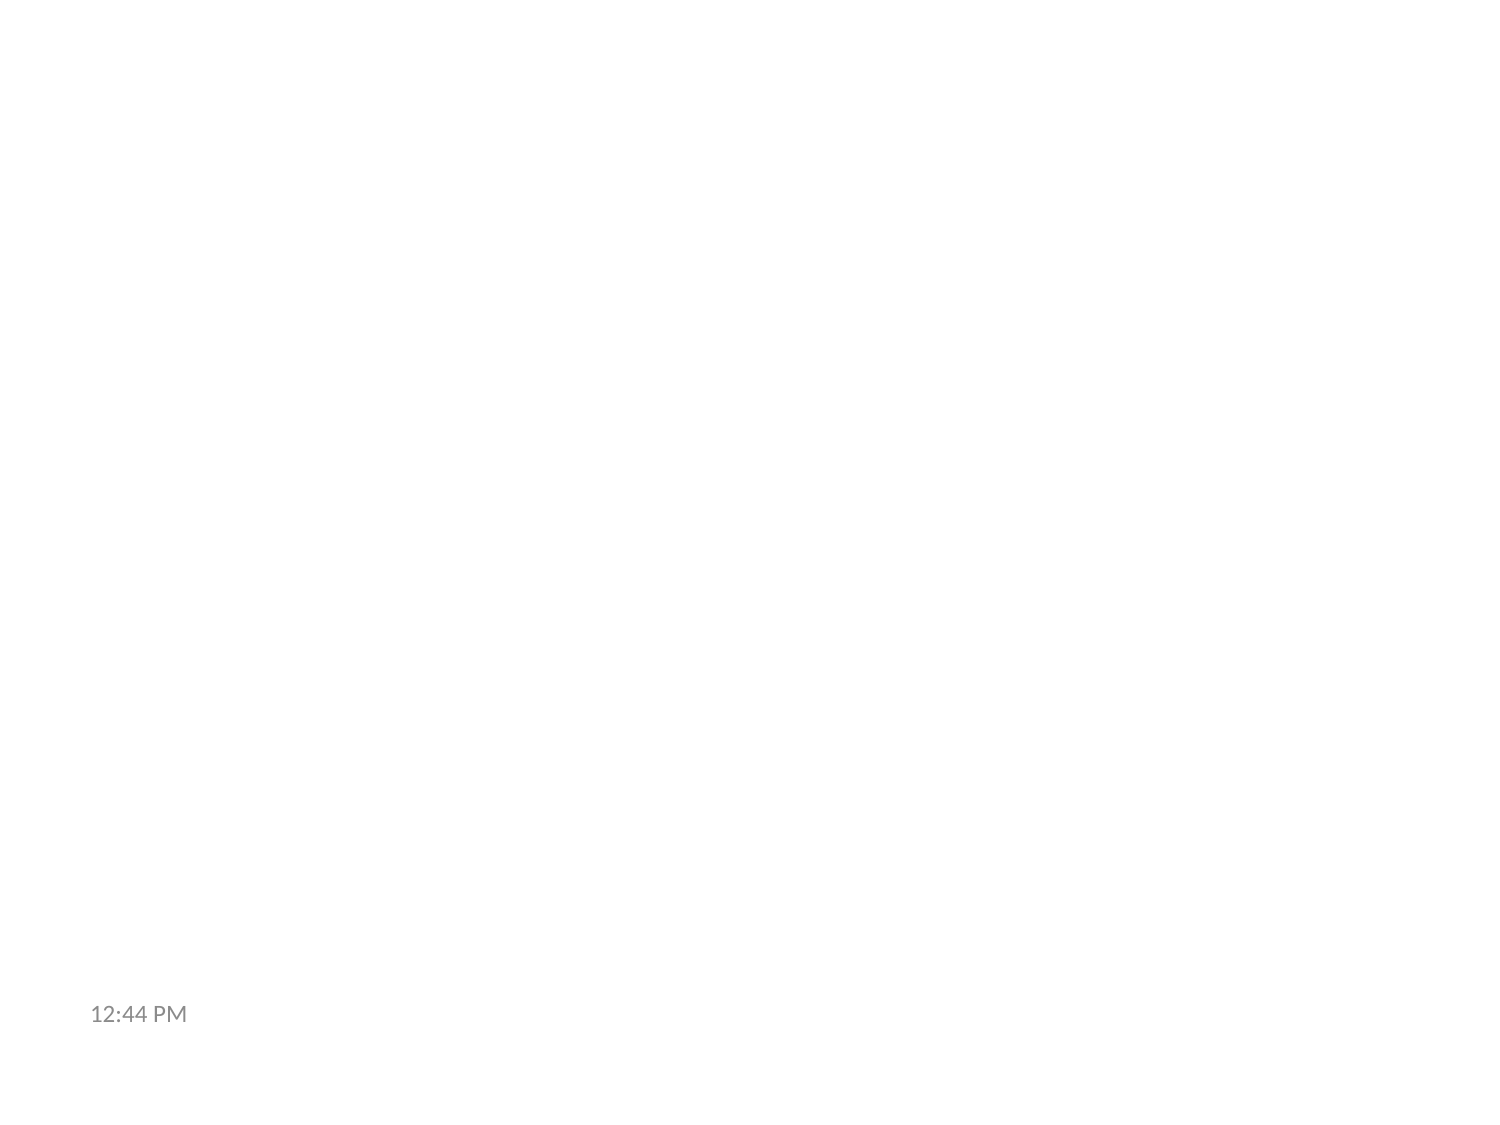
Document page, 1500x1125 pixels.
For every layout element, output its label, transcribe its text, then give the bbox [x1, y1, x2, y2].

text_box 3:35 PM [75, 982, 425, 1043]
